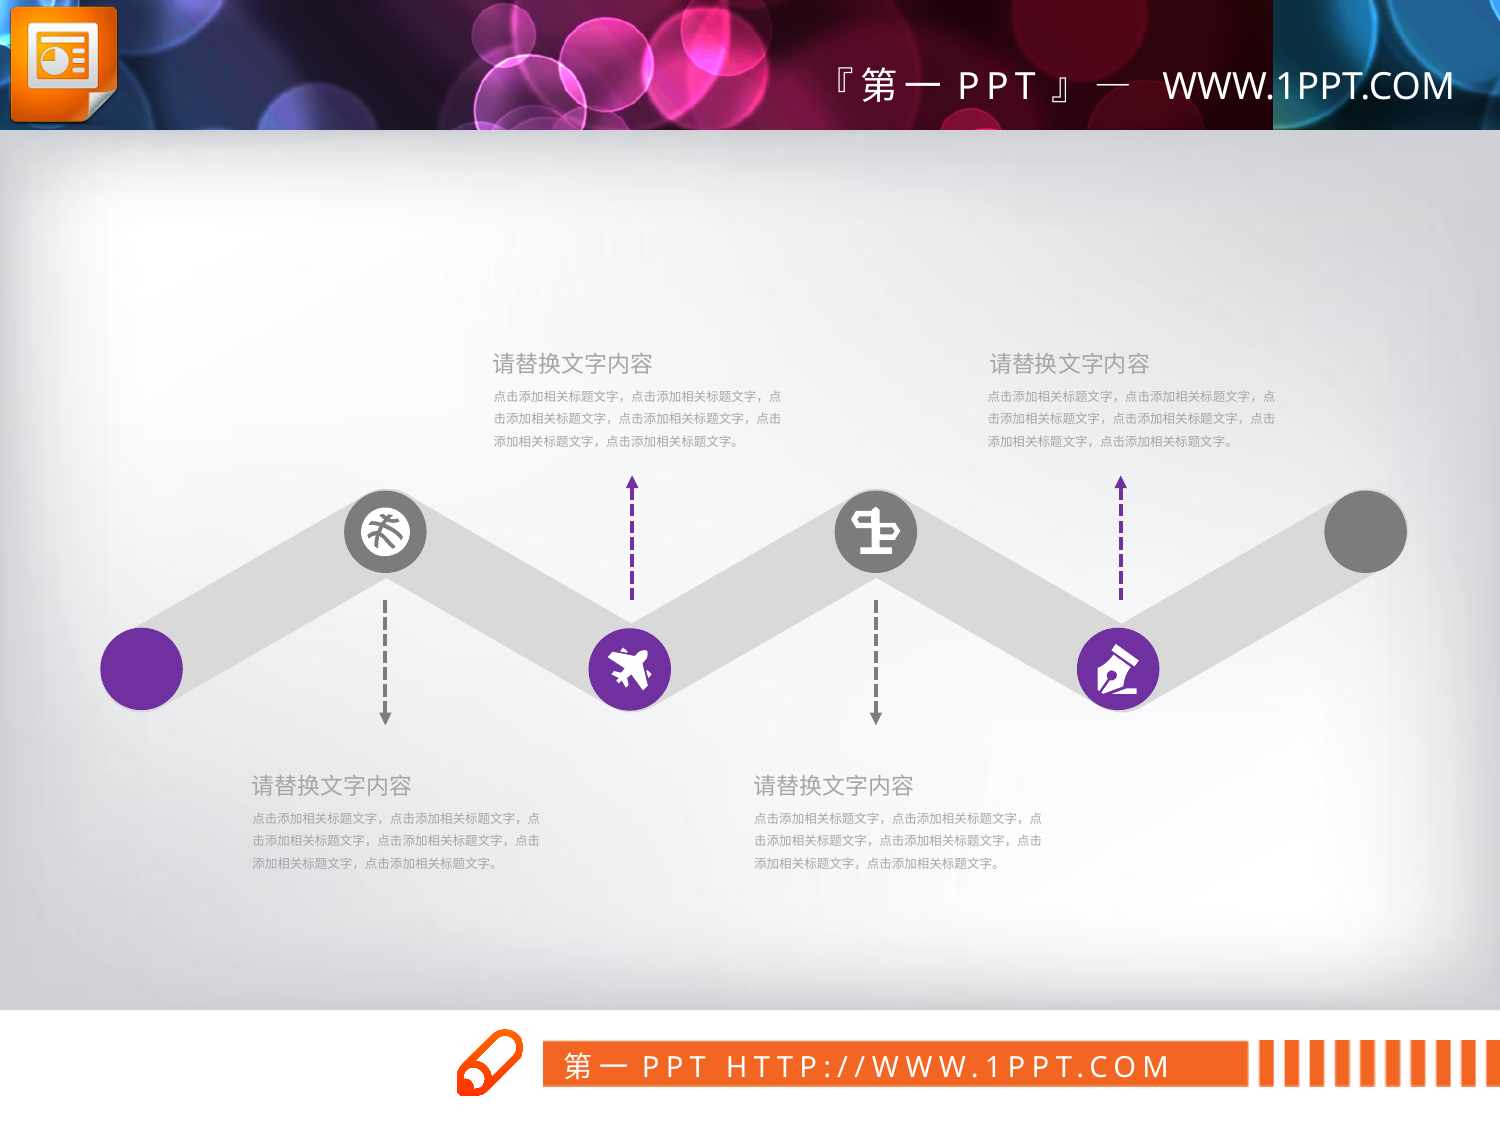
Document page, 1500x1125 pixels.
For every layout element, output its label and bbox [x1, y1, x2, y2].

picture [0, 0, 1500, 1012]
text_box [100, 314, 1408, 887]
picture [543, 1040, 1500, 1087]
